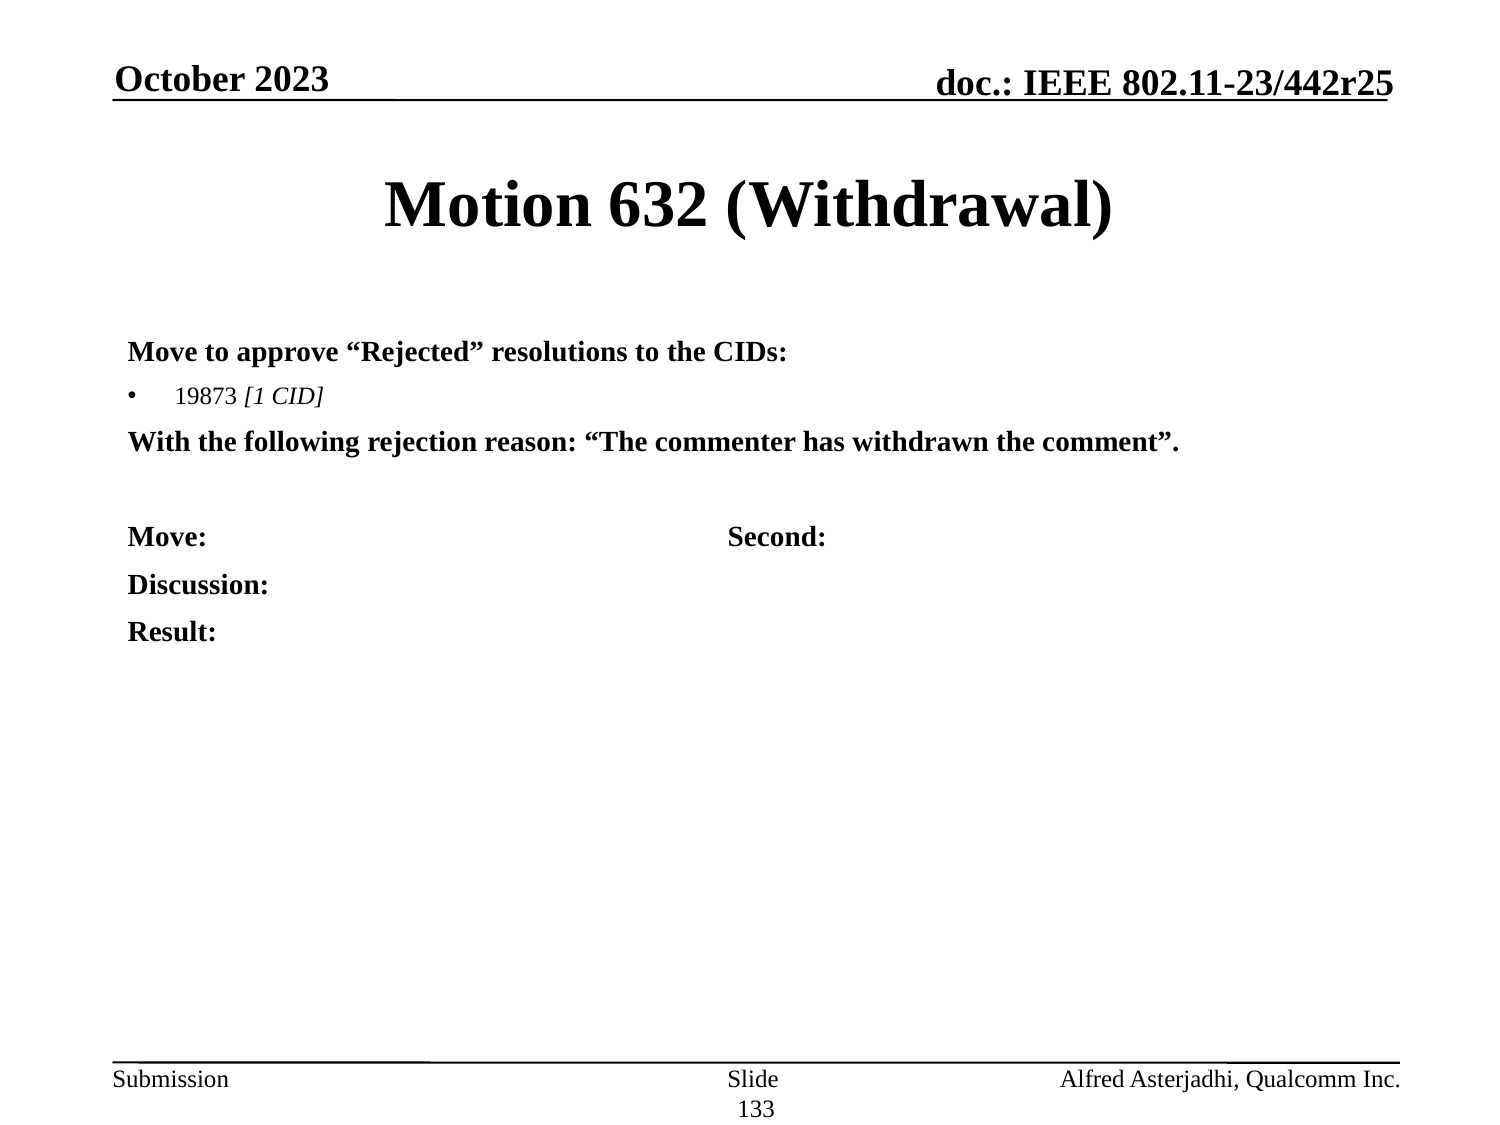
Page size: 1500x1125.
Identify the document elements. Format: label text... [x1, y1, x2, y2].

title Motion 632 (Withdrawal) [112, 112, 1388, 288]
list Move to approve “Rejected” resolutions to the CIDs: 19873 [1 CID] With the following rejection reason: “The commenter has withdrawn the comment”. Move: Second: Discussion: Result: [112, 324, 1388, 1063]
slide_number Slide 133 [712, 1061, 800, 1123]
footer Alfred Asterjadhi, Qualcomm Inc. [878, 1061, 1402, 1093]
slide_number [114, 54, 423, 100]
